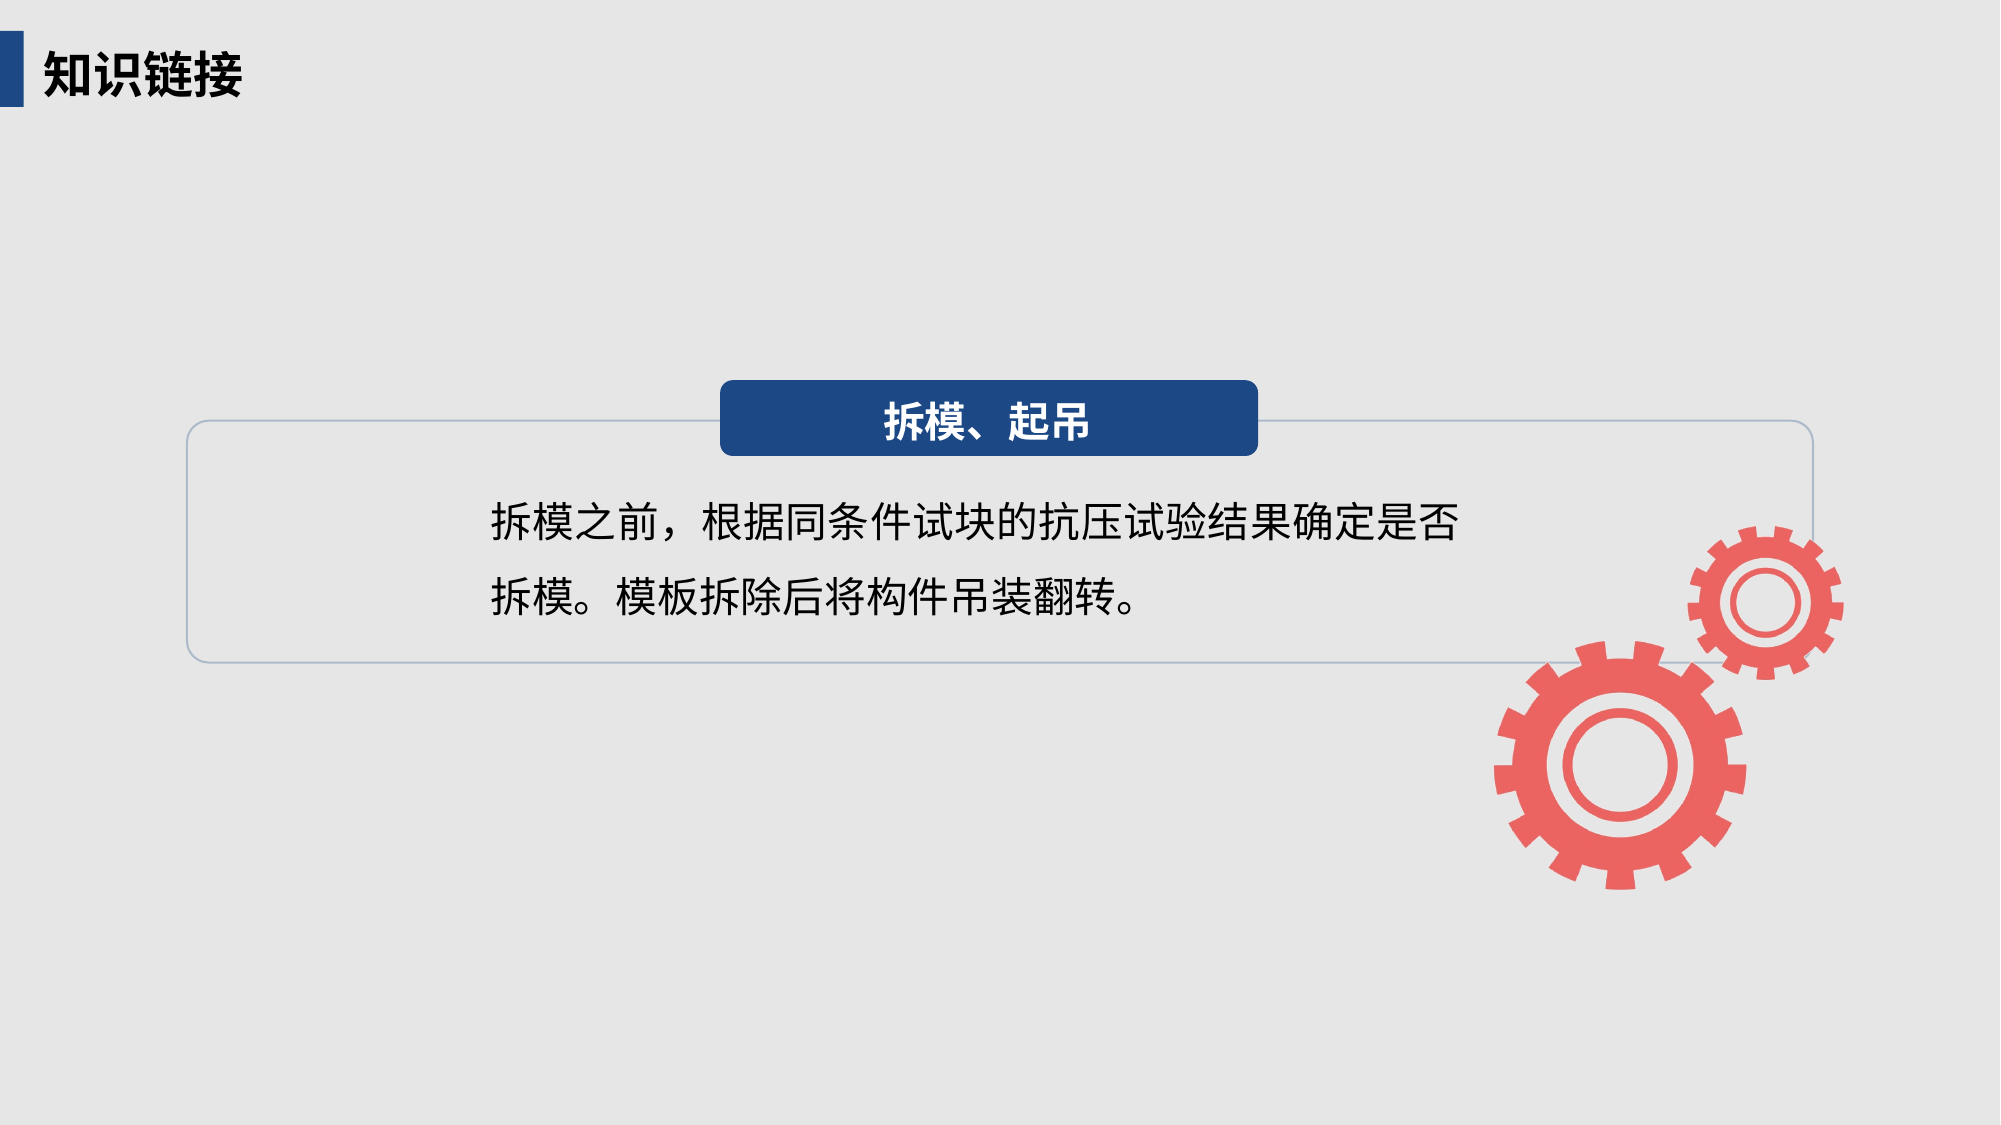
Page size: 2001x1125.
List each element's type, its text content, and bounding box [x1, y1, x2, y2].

text_box [0, 30, 24, 107]
text_box [720, 380, 1259, 456]
picture [1475, 525, 1863, 914]
text_box 拆模、起吊 [758, 388, 1217, 454]
text_box [186, 420, 1814, 663]
text_box 拆模之前，根据同条件试块的抗压试验结果确定是否拆模。模板拆除后将构件吊装翻转。 [475, 463, 1476, 629]
text_box 知识链接 [28, 36, 462, 111]
